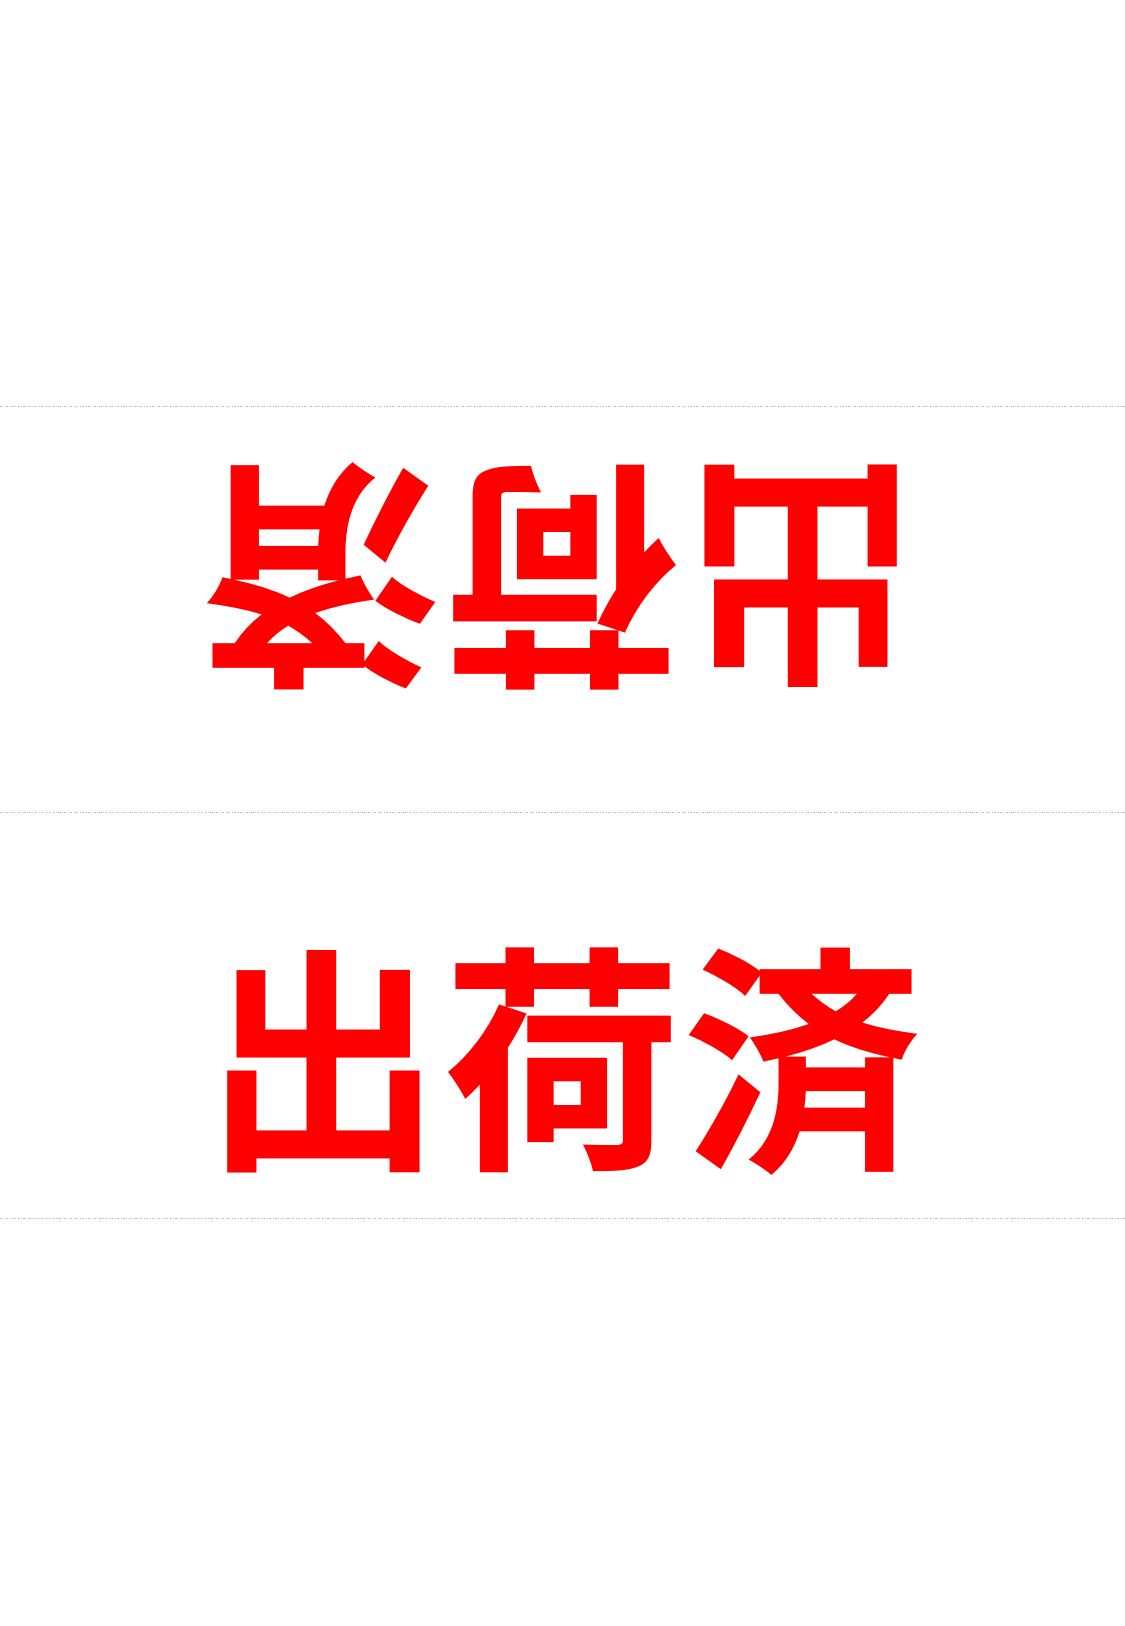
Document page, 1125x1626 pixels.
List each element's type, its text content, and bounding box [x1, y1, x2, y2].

text_box 出荷済 [188, 904, 937, 1207]
text_box 出荷済 [188, 431, 937, 734]
